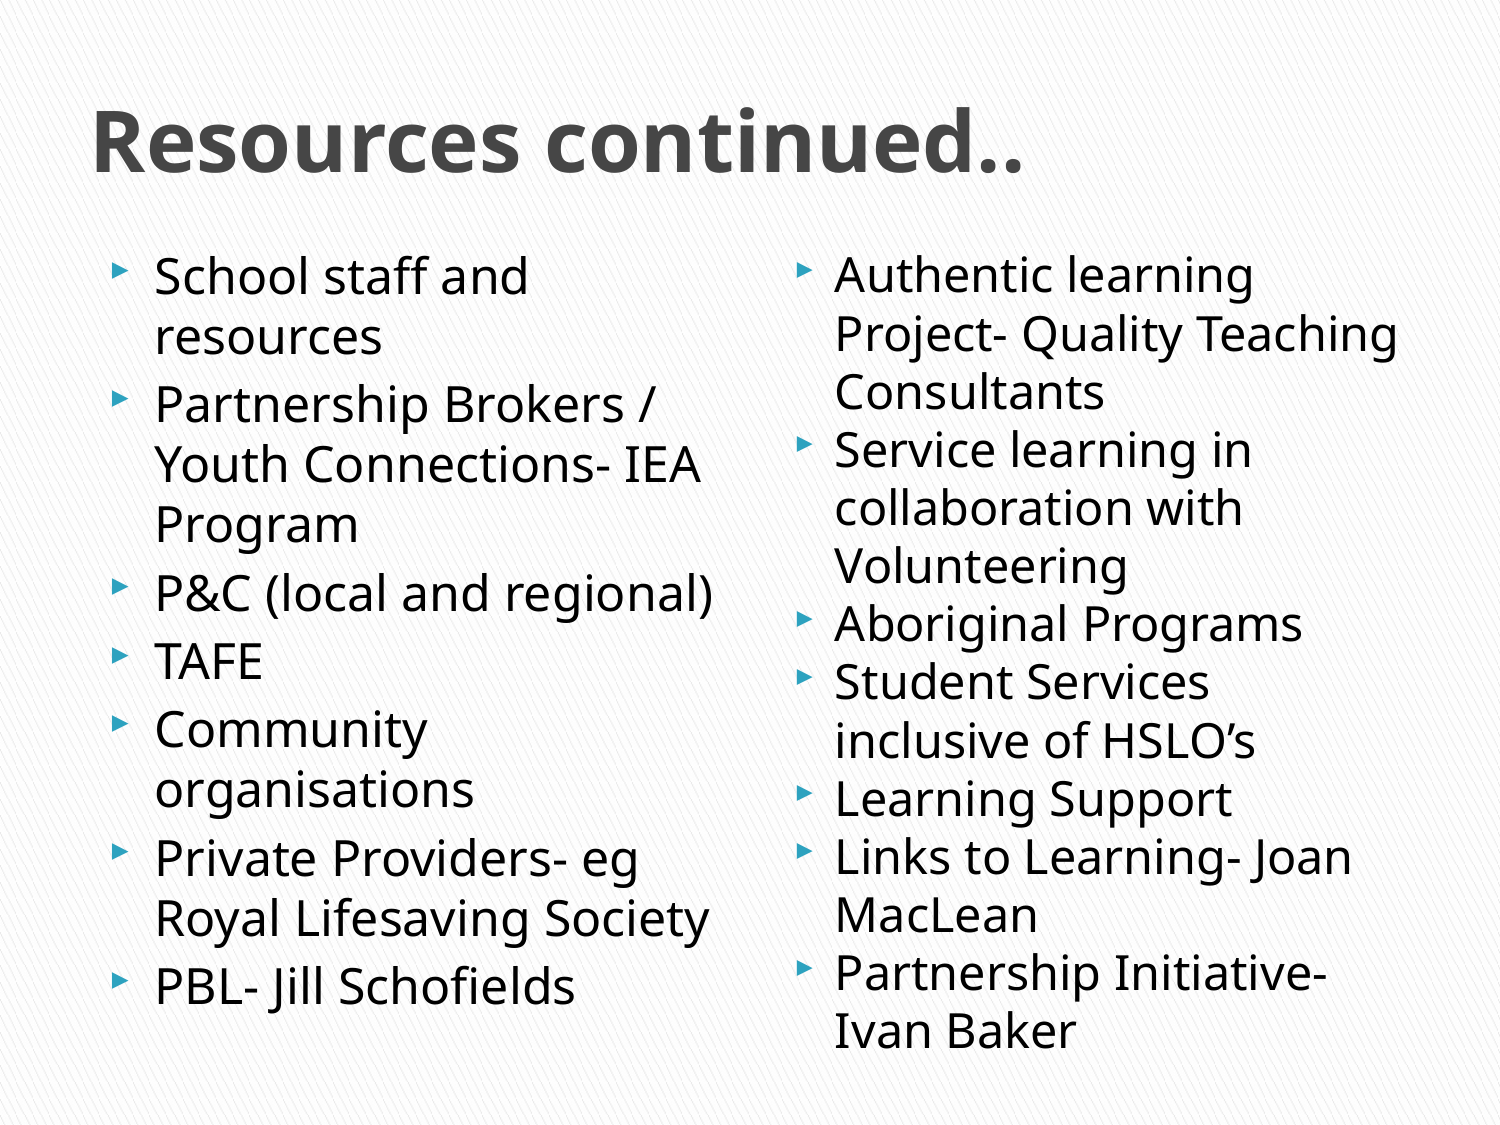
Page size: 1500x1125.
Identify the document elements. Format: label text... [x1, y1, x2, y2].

list Authentic learning Project- Quality Teaching Consultants Service learning in collaboration with Volunteering Aboriginal Programs Student Services inclusive of HSLO’s Learning Support Links to Learning- Joan MacLean Partnership Initiative- Ivan Baker [761, 236, 1425, 1071]
list School staff and resources Partnership Brokers / Youth Connections- IEA Program P&C (local and regional) TAFE Community organisations Private Providers- eg Royal Lifesaving Society PBL- Jill Schofields [75, 236, 738, 1035]
title Resources continued.. [75, 44, 1425, 233]
